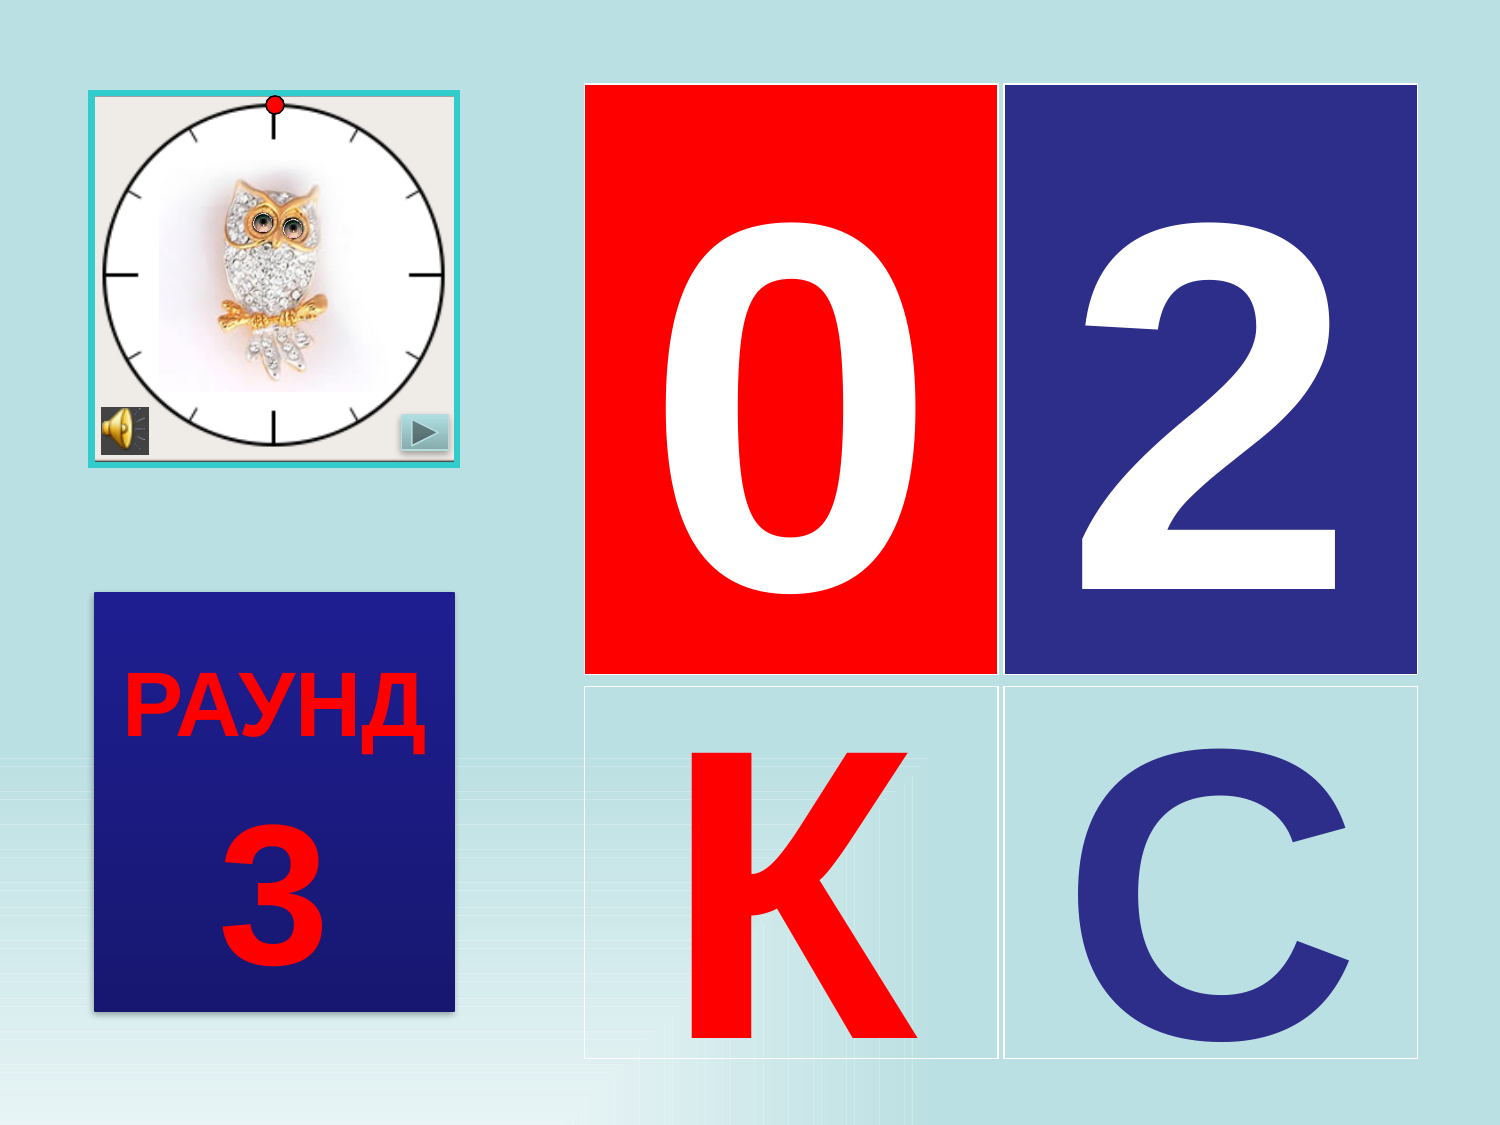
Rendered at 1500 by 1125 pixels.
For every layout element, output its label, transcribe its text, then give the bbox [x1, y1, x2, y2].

text_box 0 [584, 84, 999, 675]
text_box РАУНД 3 [94, 592, 455, 1012]
text_box С [1004, 686, 1418, 1059]
text_box 2 [1004, 84, 1418, 675]
picture [95, 96, 454, 462]
text_box К [584, 686, 998, 1059]
